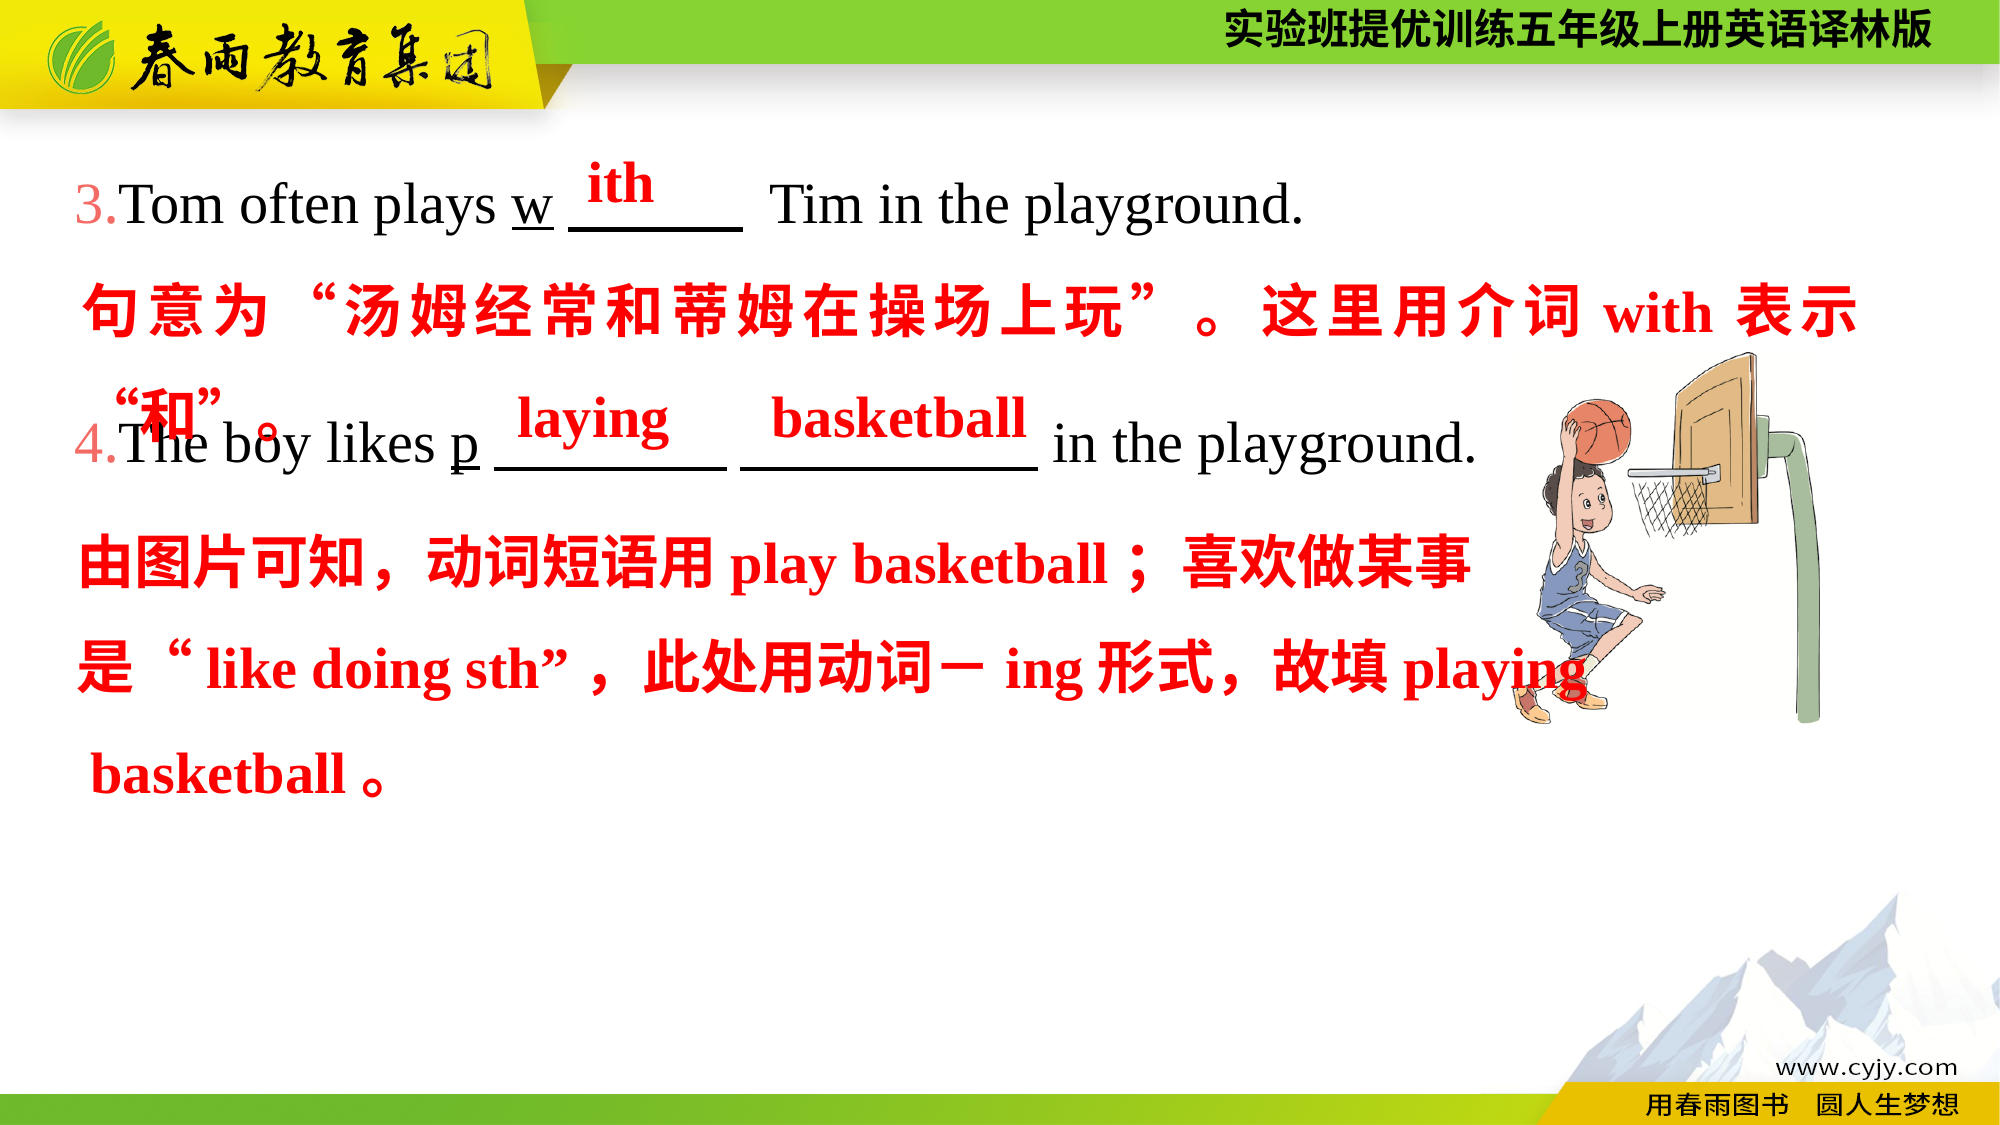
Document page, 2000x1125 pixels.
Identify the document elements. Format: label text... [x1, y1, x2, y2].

text_box 由图片可知，动词短语用play basketball；喜欢做某事 是“like doing sth”，此处用动词－ing形式，故填playing basketball。 [61, 482, 1946, 813]
list 3.Tom often plays w Tim in the playground. 4.The boy likes p in the playground. [59, 122, 1944, 486]
picture [0, 0, 2000, 1125]
text_box 句意为“汤姆经常和蒂姆在操场上玩”。这里用介词with表示“和”。 [66, 231, 1874, 457]
text_box laying basketball [502, 372, 1043, 457]
text_box ith [572, 137, 671, 222]
